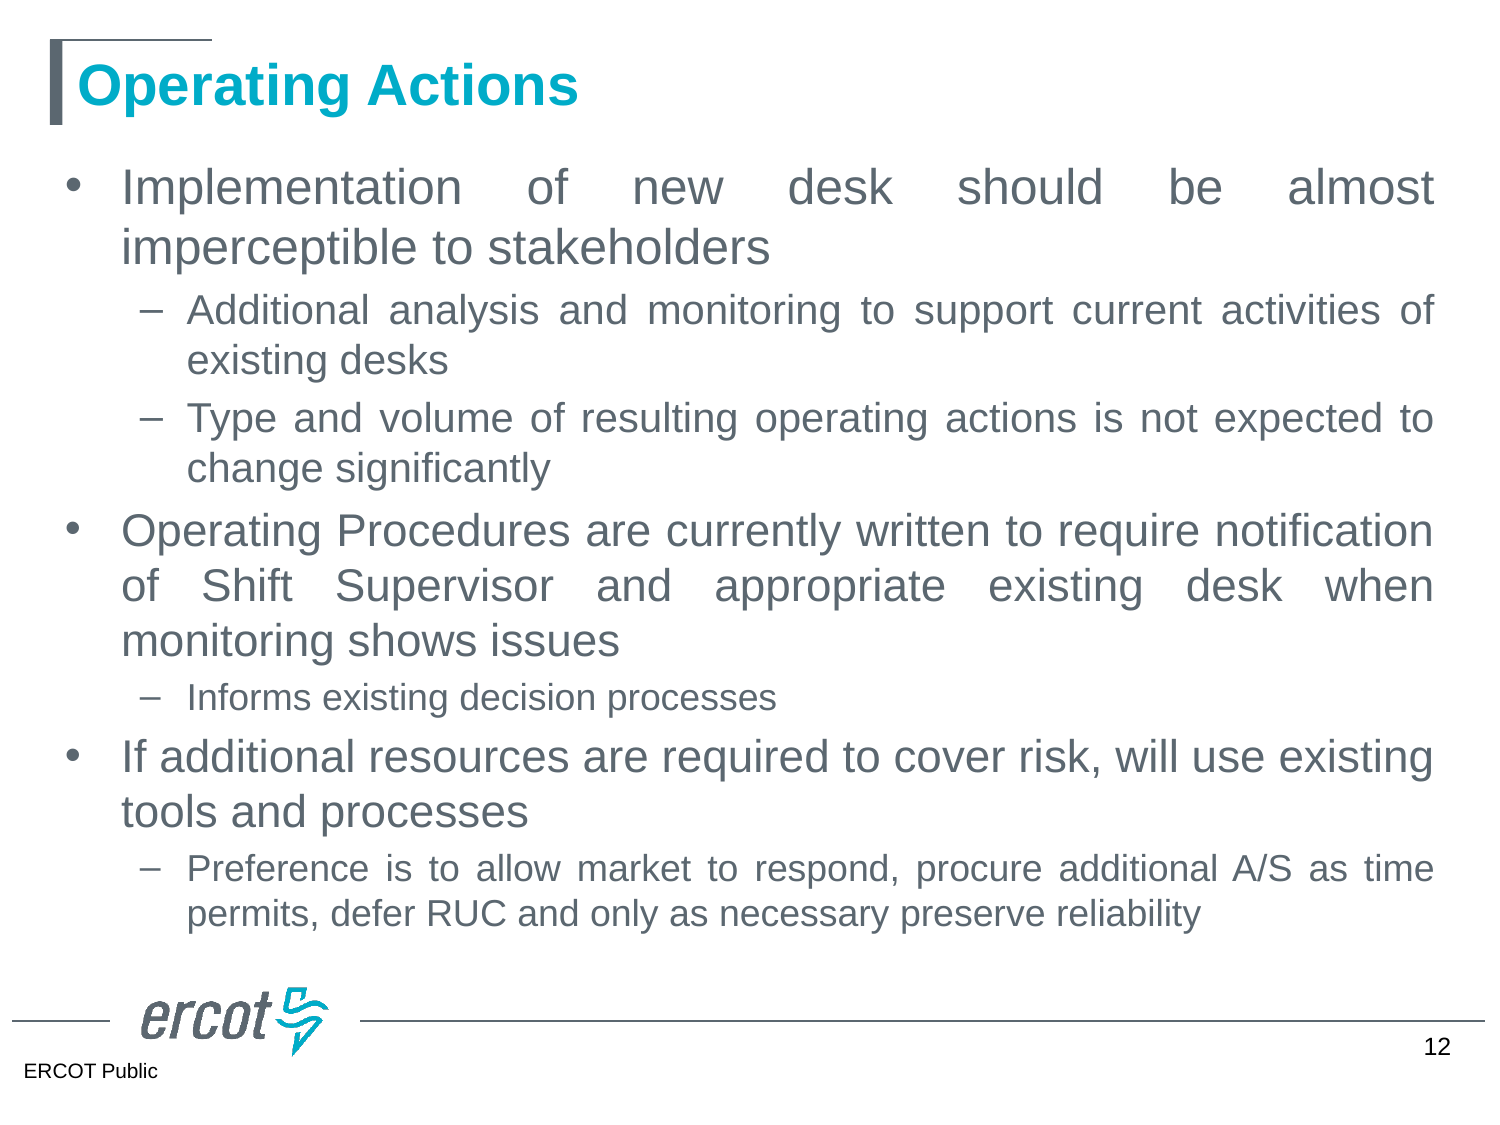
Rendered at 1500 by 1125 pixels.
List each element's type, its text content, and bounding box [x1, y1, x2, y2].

list Implementation of new desk should be almost imperceptible to stakeholders Additional analysis and monitoring to support current activities of existing desks Type and volume of resulting operating actions is not expected to change significantly Operating Procedures are currently written to require notification of Shift Supervisor and appropriate existing desk when monitoring shows issues Informs existing decision processes If additional resources are required to cover risk, will use existing tools and processes Preference is to allow market to respond, procure additional A/S as time permits, defer RUC and only as necessary preserve reliability [50, 146, 1450, 1011]
title Operating Actions [62, 39, 1450, 134]
slide_number 12 [1387, 1020, 1488, 1070]
picture [137, 1011, 332, 1059]
